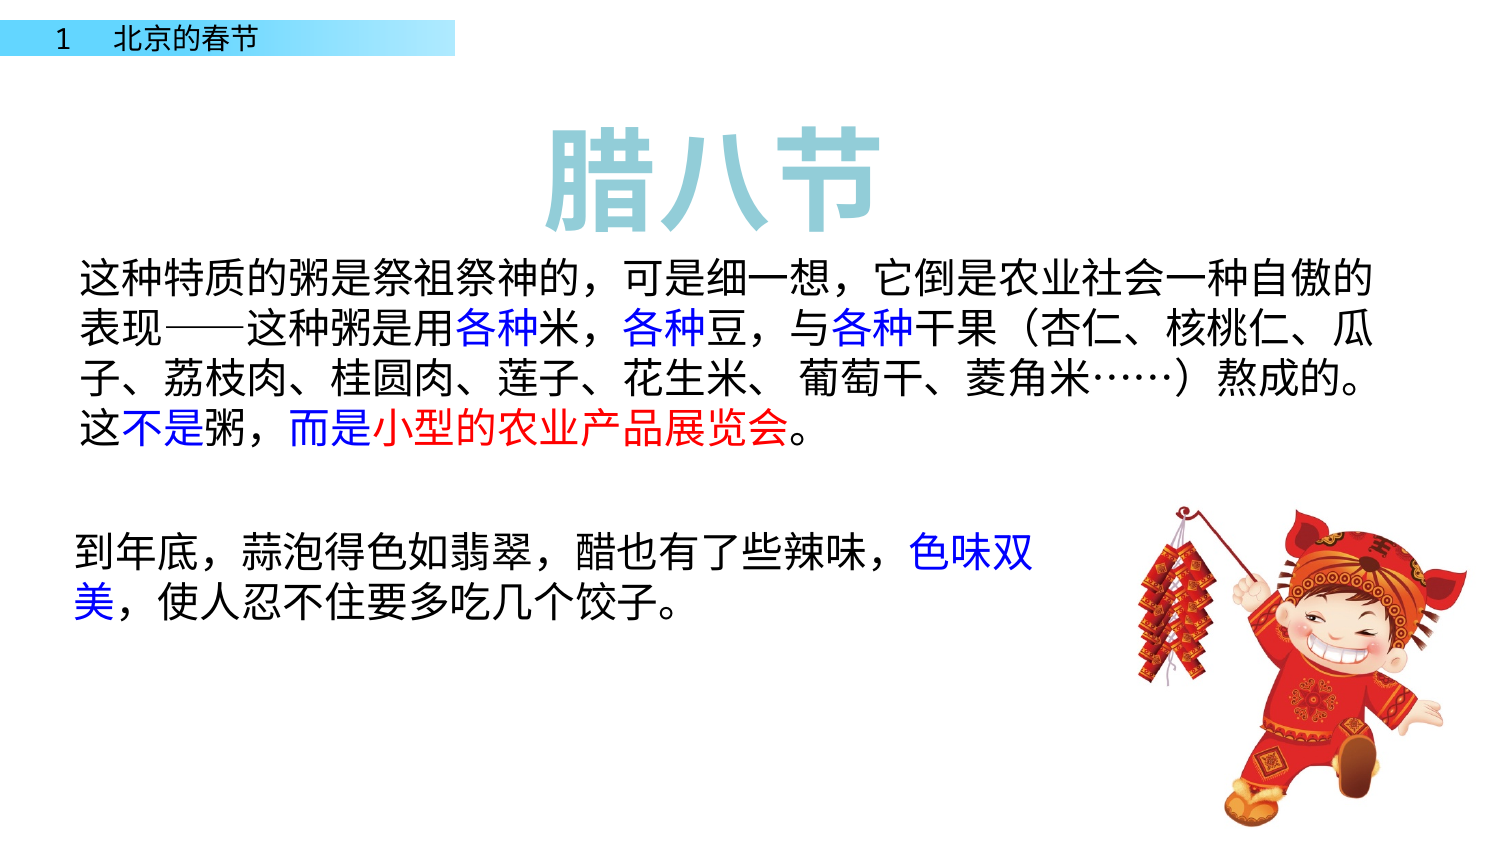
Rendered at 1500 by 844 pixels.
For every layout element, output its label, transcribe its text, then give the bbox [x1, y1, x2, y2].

text_box 腊八节 [528, 102, 900, 253]
text_box 这种特质的粥是祭祖祭神的，可是细一想，它倒是农业社会一种自傲的表现——这种粥是用各种米，各种豆，与各种干果（杏仁、核桃仁、瓜子、荔枝肉、桂圆肉、莲子、花生米、 葡萄干、菱角米……）熬成的。这不是粥，而是小型的农业产品展览会。 [64, 244, 1424, 460]
text_box 到年底，蒜泡得色如翡翠，醋也有了些辣味，色味双美，使人忍不住要多吃几个饺子。 [59, 518, 1099, 634]
picture [1104, 445, 1477, 844]
